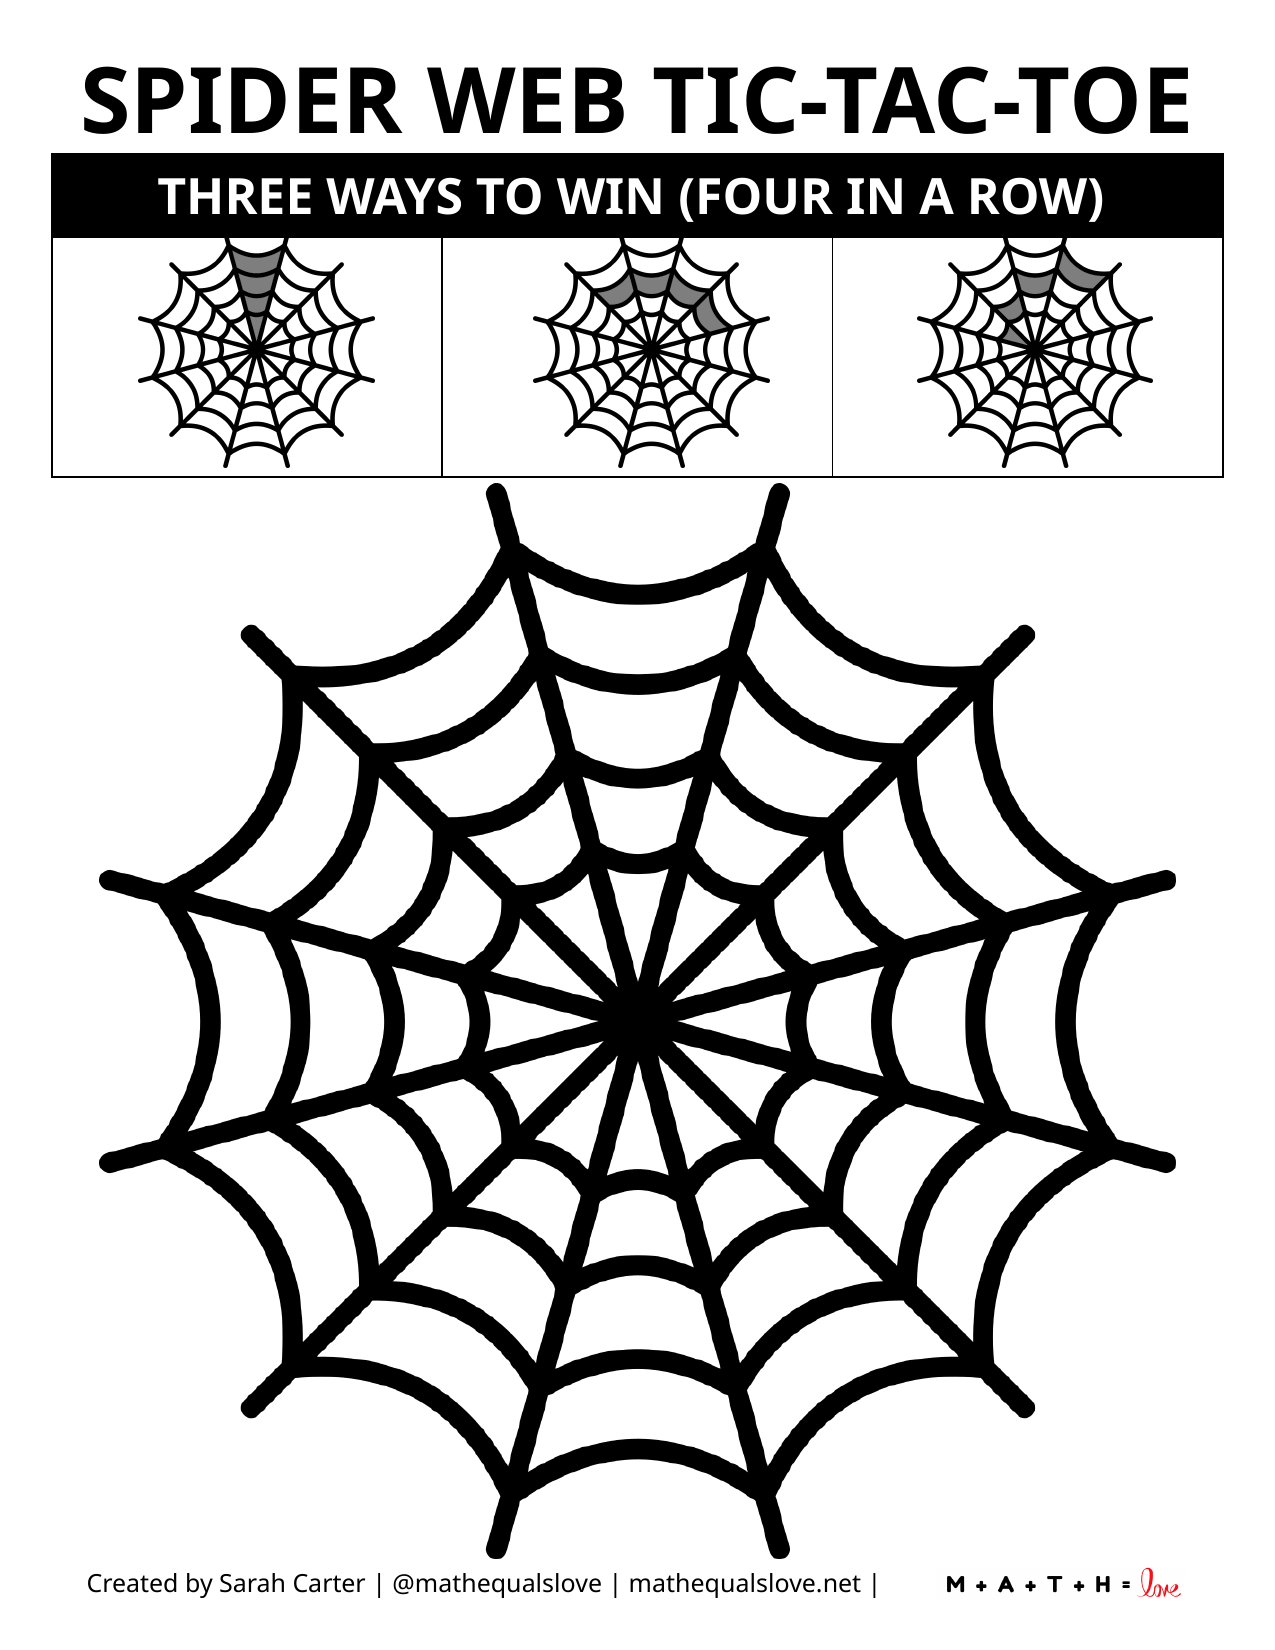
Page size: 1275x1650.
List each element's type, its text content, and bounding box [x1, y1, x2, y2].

text_box Created by Sarah Carter | @mathequalslove | mathequalslove.net | [71, 1559, 1275, 1605]
picture [532, 231, 770, 469]
picture [937, 1566, 1188, 1600]
table_cell [53, 238, 441, 476]
table_cell [833, 238, 1222, 476]
table_cell [443, 238, 832, 476]
table_header THREE WAYS TO WIN (FOUR IN A ROW) [53, 154, 1222, 236]
picture [138, 231, 375, 468]
picture [916, 231, 1154, 468]
picture [99, 483, 1176, 1560]
text_box SPIDER WEB TIC-TAC-TOE [0, 36, 1275, 154]
